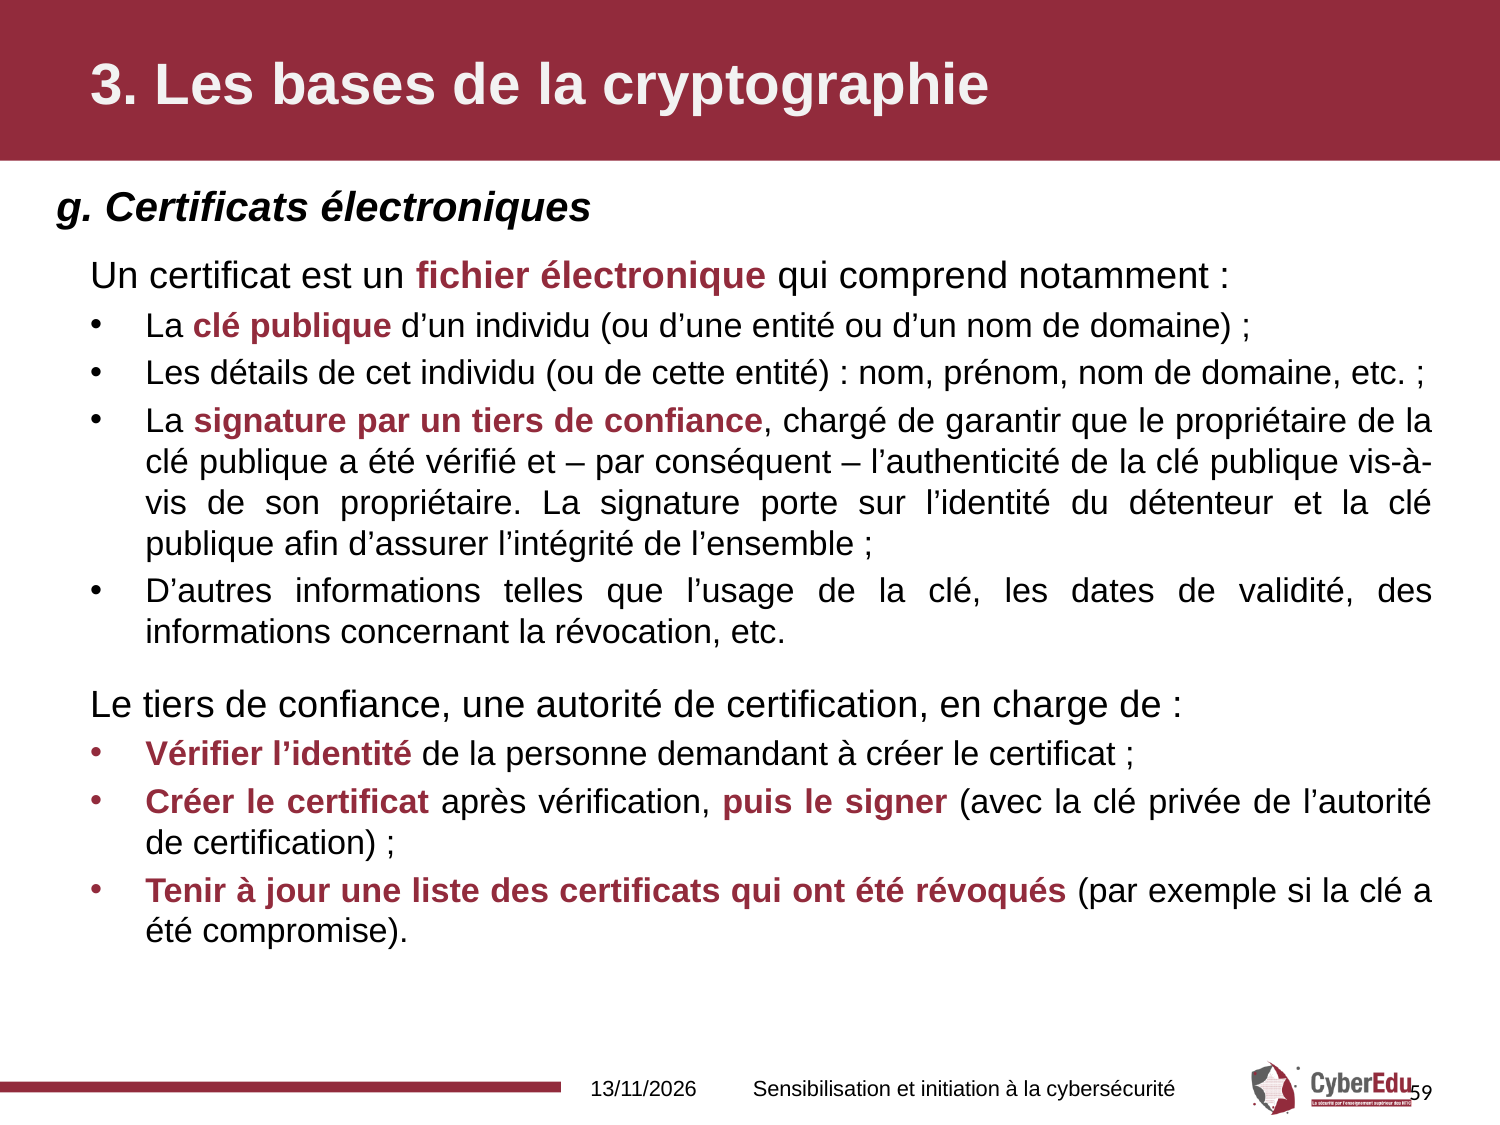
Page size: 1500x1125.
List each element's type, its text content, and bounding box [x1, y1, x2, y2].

list Un certificat est un fichier électronique qui comprend notamment : La clé publique d’un individu (ou d’une entité ou d’un nom de domaine) ; Les détails de cet individu (ou de cette entité) : nom, prénom, nom de domaine, etc. ; La signature par un tiers de confiance, chargé de garantir que le propriétaire de la clé publique a été vérifié et – par conséquent – l’authenticité de la clé publique vis-à-vis de son propriétaire. La signature porte sur l’identité du détenteur et la clé publique afin d’assurer l’intégrité de l’ensemble ; D’autres informations telles que l’usage de la clé, les dates de validité, des informations concernant la révocation, etc. Le tiers de confiance, une autorité de certification, en charge de : Vérifier l’identité de la personne demandant à créer le certificat ; Créer le certificat après vérification, puis le signer (avec la clé privée de l’autorité de certification) ; Tenir à jour une liste des certificats qui ont été révoqués (par exemple si la clé a été compromise). [75, 268, 1447, 1000]
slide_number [561, 1057, 727, 1118]
text_box g. Certificats électroniques [41, 172, 1471, 268]
footer Sensibilisation et initiation à la cybersécurité [738, 1057, 1236, 1118]
picture [1246, 1060, 1412, 1115]
title 3. Les bases de la cryptographie [75, 1, 1425, 161]
